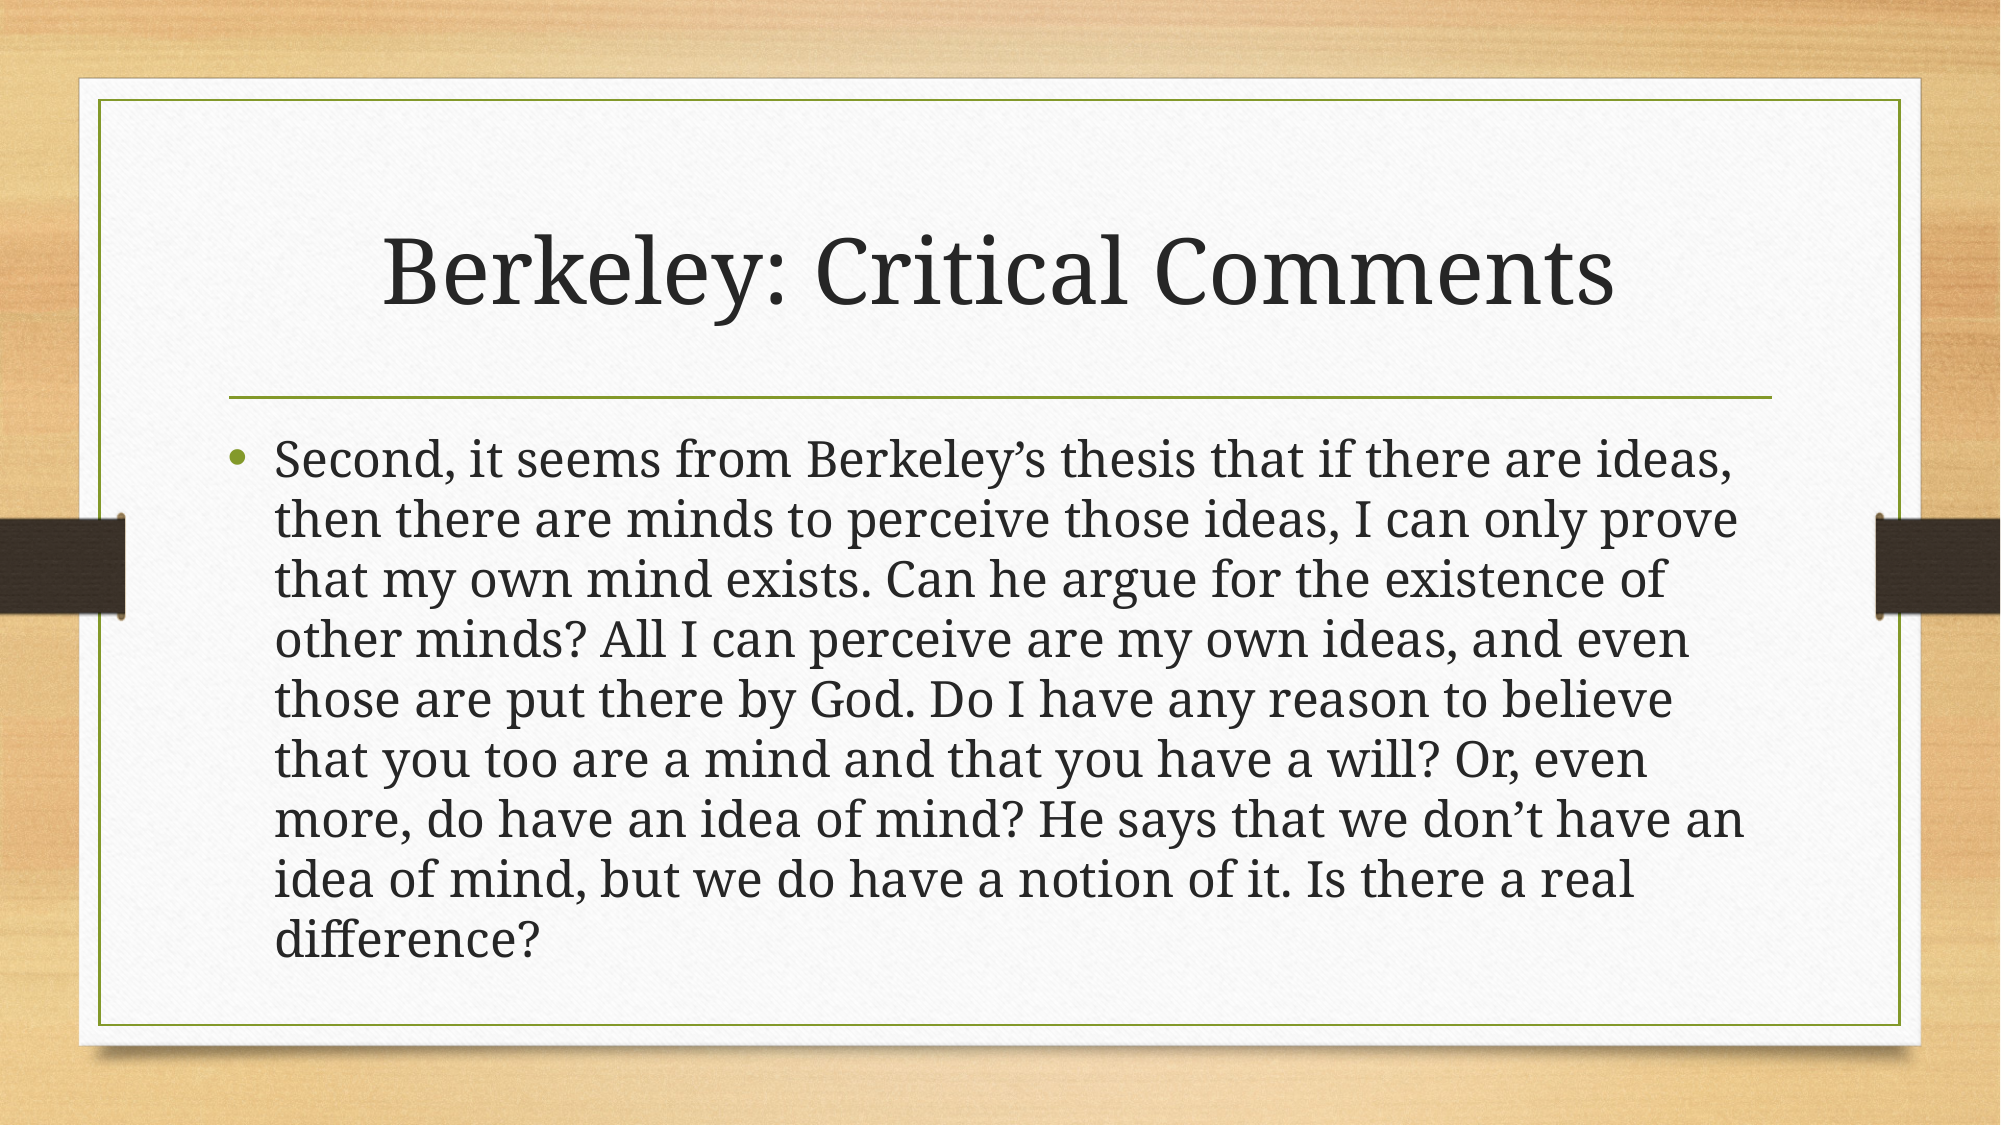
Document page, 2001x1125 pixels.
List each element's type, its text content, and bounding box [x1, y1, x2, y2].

list Second, it seems from Berkeley’s thesis that if there are ideas, then there are minds to perceive those ideas, I can only prove that my own mind exists. Can he argue for the existence of other minds? All I can perceive are my own ideas, and even those are put there by God. Do I have any reason to believe that you too are a mind and that you have a will? Or, even more, do have an idea of mind? He says that we don’t have an idea of mind, but we do have a notion of it. Is there a real difference? [212, 419, 1788, 964]
picture [0, 0, 2001, 1125]
title Berkeley: Critical Comments [212, 161, 1788, 375]
